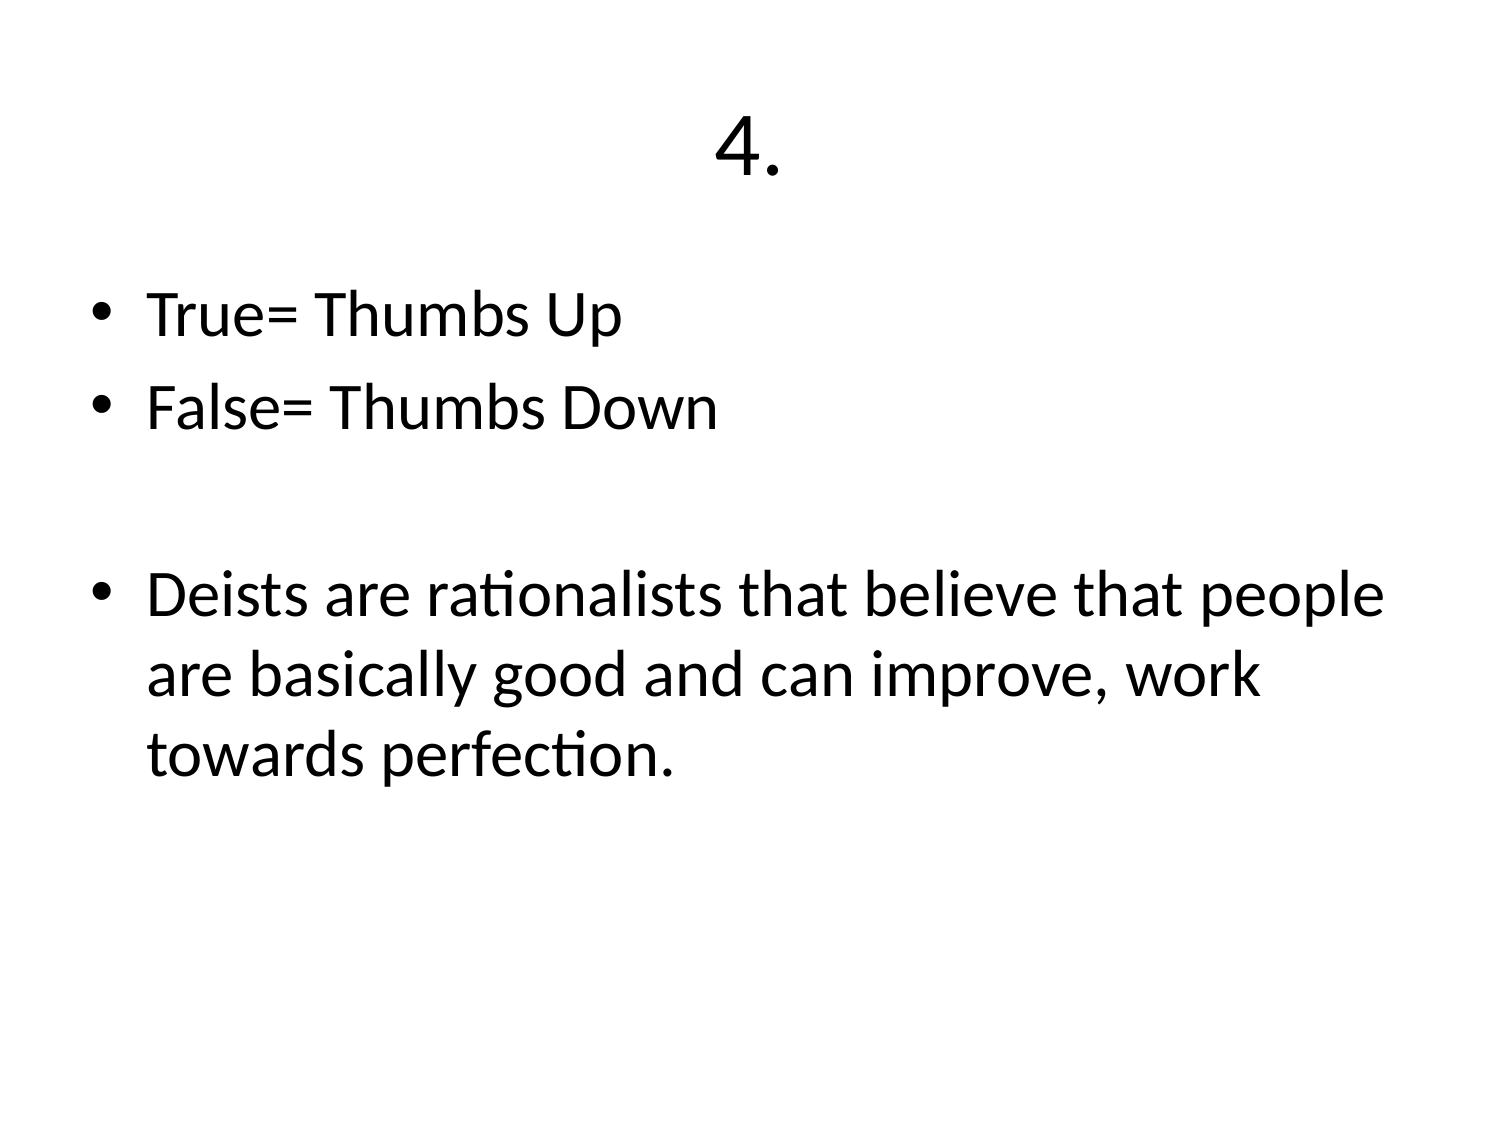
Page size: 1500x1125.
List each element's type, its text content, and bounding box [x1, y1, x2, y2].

title 4. [75, 45, 1425, 233]
list True= Thumbs Up False= Thumbs Down Deists are rationalists that believe that people are basically good and can improve, work towards perfection. [75, 262, 1425, 1005]
